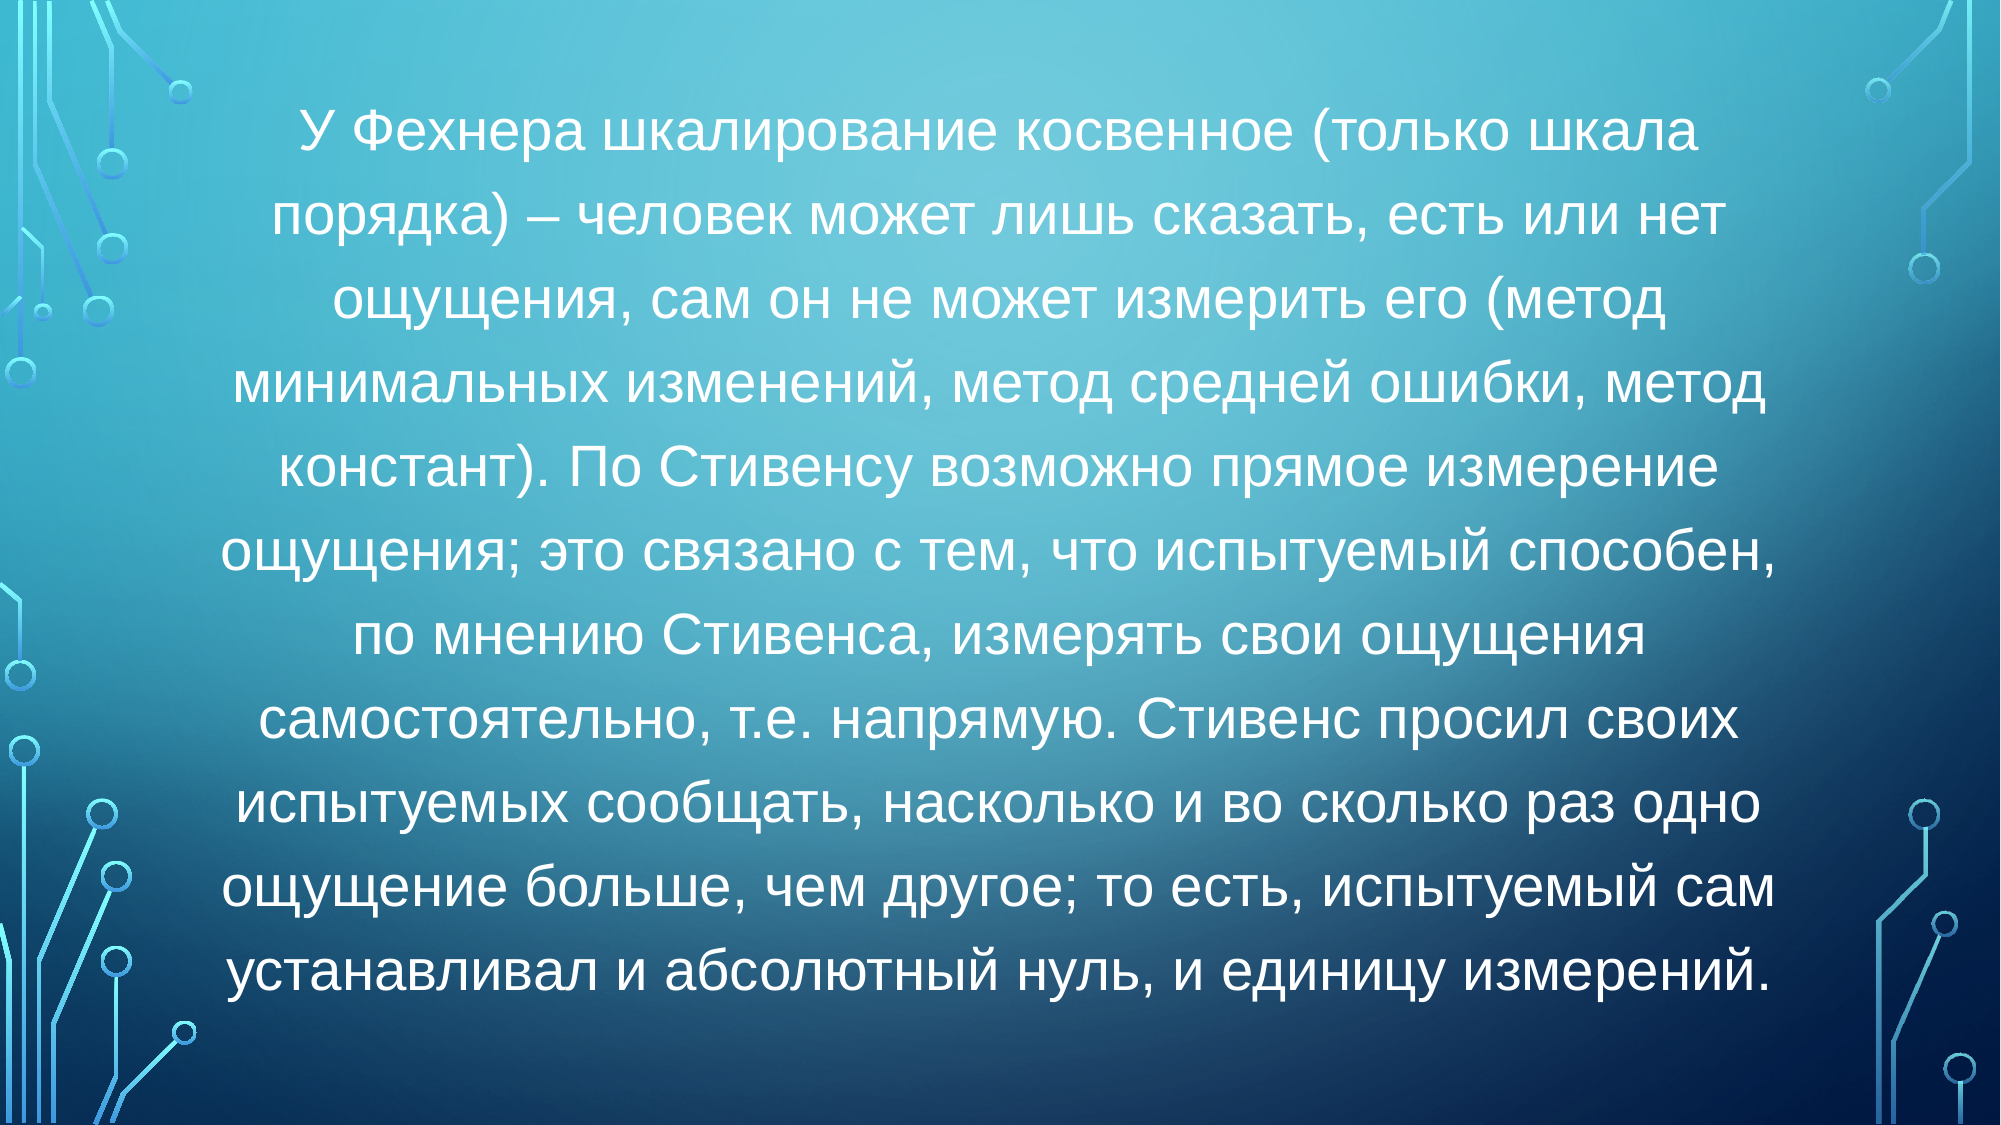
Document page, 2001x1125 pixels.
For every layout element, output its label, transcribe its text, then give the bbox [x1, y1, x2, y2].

list У Фехнера шкалирование косвенное (только шкала порядка) – человек может лишь сказать, есть или нет ощущения, сам он не может измерить его (метод минимальных изменений, метод средней ошибки, метод констант). По Стивенсу возможно прямое измерение ощущения; это связано с тем, что испытуемый способен, по мнению Стивенса, измерять свои ощущения самостоятельно, т.е. напрямую. Стивенс просил своих испытуемых сообщать, насколько и во сколько раз одно ощущение больше, чем другое; то есть, испытуемый сам устанавливал и абсолютный нуль, и единицу измерений. [187, 70, 1813, 950]
